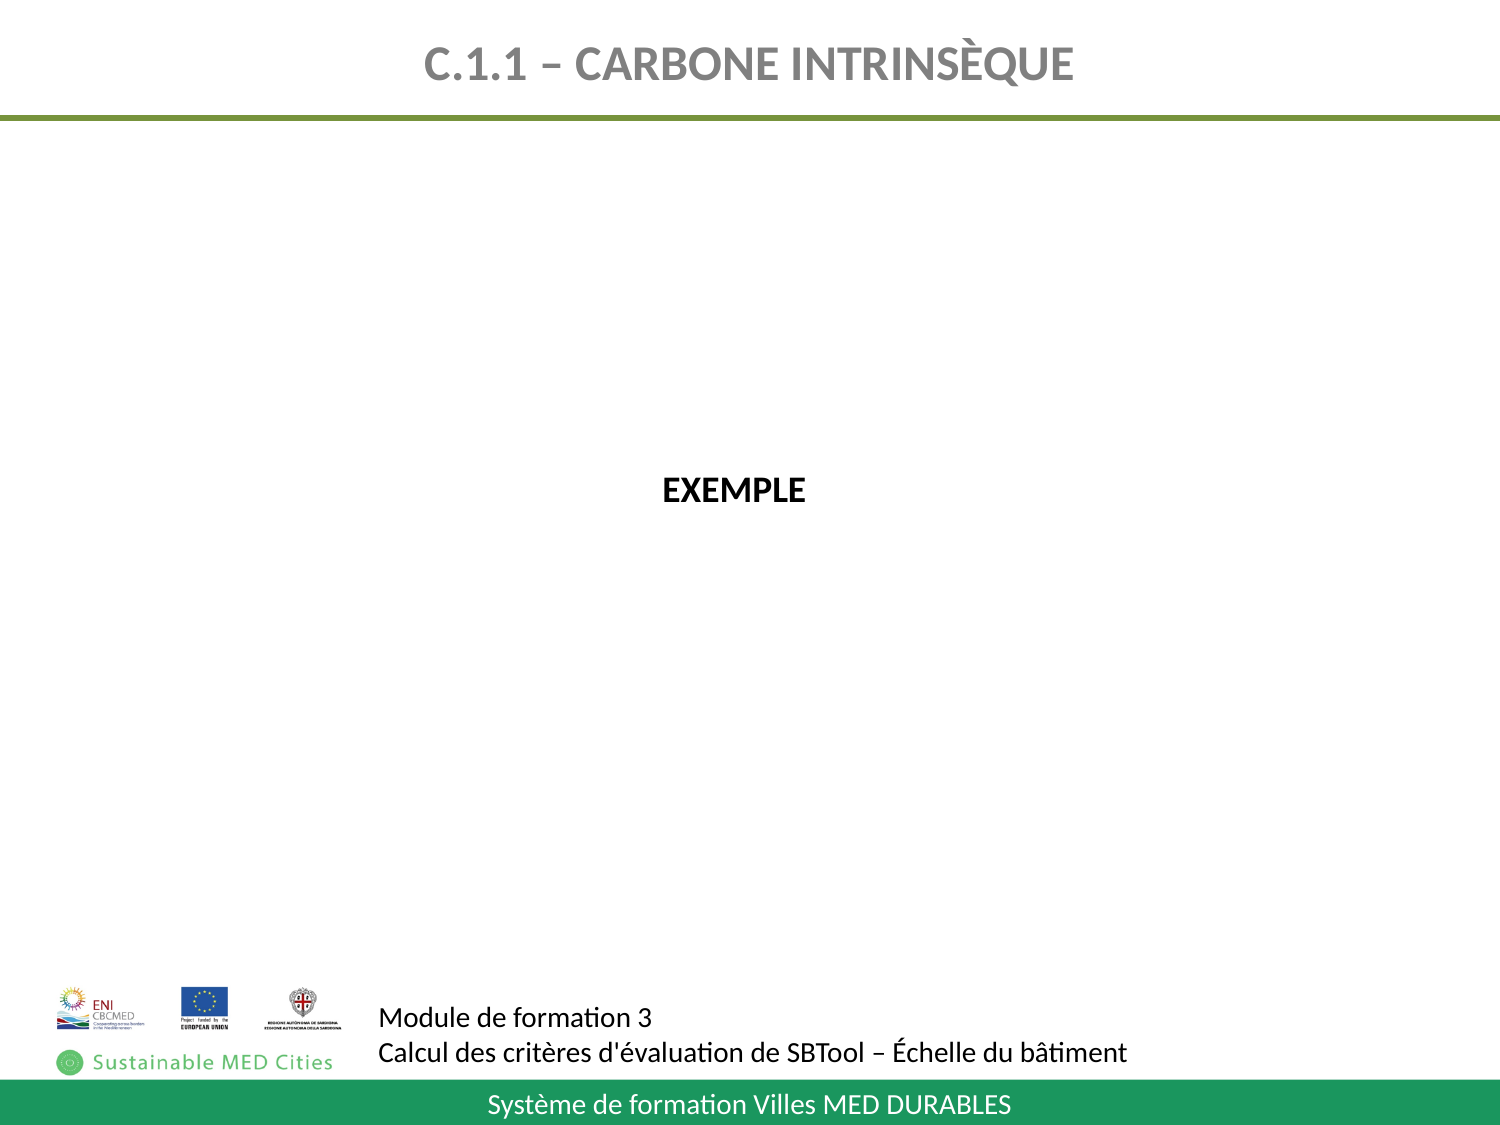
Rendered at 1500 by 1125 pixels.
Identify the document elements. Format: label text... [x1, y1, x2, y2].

title C.1.1 – CARBONE INTRINSÈQUE [0, 0, 1500, 121]
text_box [0, 972, 1500, 1125]
list EXEMPLE [43, 262, 1425, 944]
